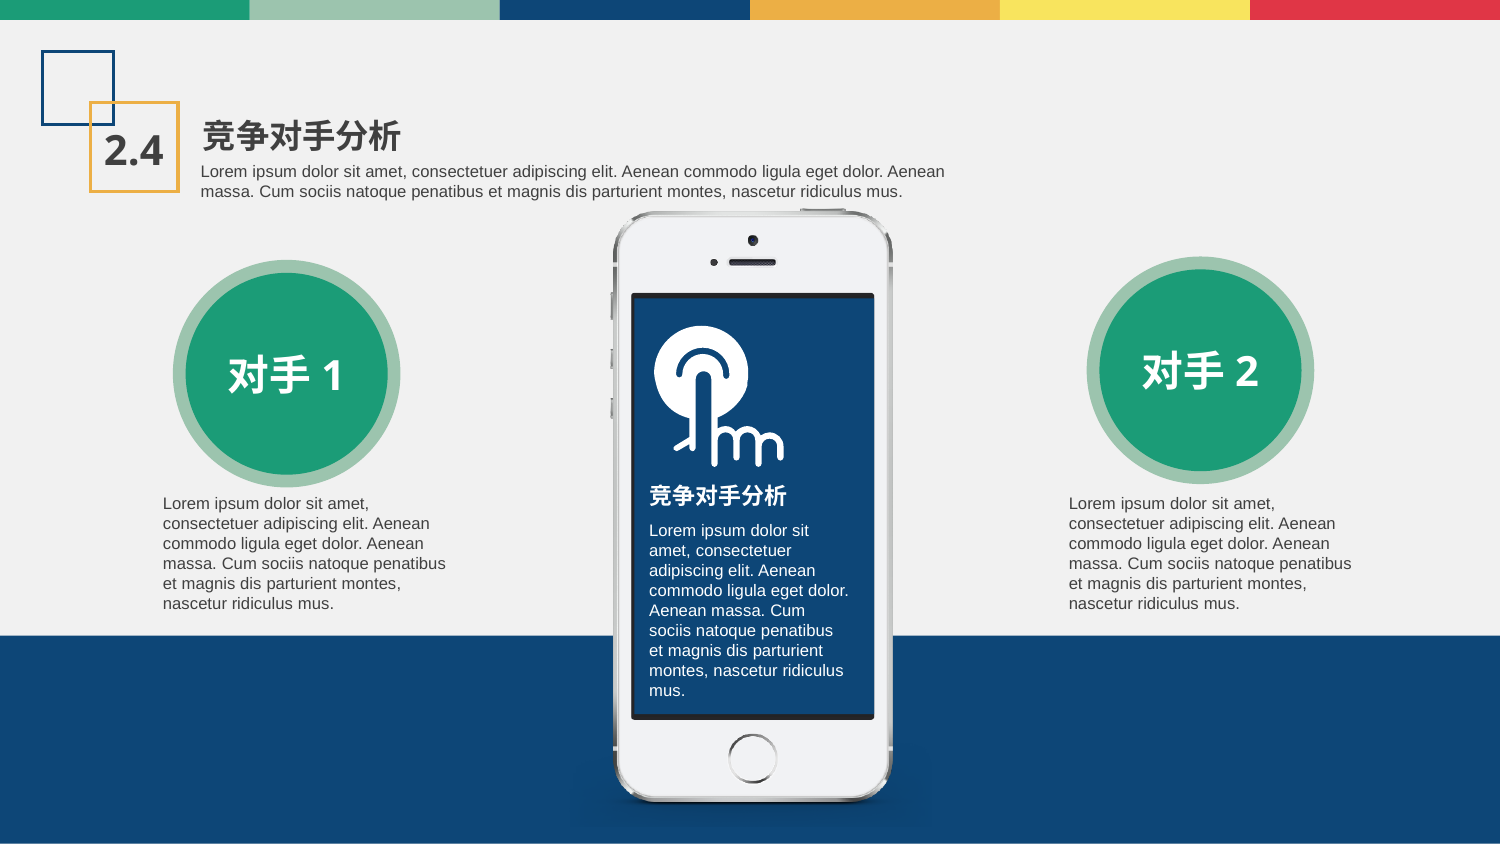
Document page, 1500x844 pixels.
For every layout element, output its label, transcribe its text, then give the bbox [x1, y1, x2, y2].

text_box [1086, 256, 1315, 485]
text_box [0, 635, 1500, 844]
text_box Lorem ipsum dolor sit amet, consectetuer adipiscing elit. Aenean commodo ligula eget dolor. Aenean massa. Cum sociis natoque penatibus et magnis dis parturient montes, nascetur ridiculus mus. [1053, 485, 1378, 621]
text_box [393, 333, 401, 415]
text_box Lorem ipsum dolor sit amet, consectetuer adipiscing elit. Aenean commodo ligula eget dolor. Aenean massa. Cum sociis natoque penatibus et magnis dis parturient montes, nascetur ridiculus mus. [185, 153, 972, 209]
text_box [41, 51, 179, 192]
text_box [172, 333, 180, 414]
text_box Lorem ipsum dolor sit amet, consectetuer adipiscing elit. Aenean commodo ligula eget dolor. Aenean massa. Cum sociis natoque penatibus et magnis dis parturient montes, nascetur ridiculus mus. [148, 485, 473, 621]
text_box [556, 181, 932, 827]
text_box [185, 272, 388, 475]
text_box 竞争对手分析 [188, 108, 418, 153]
text_box [237, 259, 336, 271]
